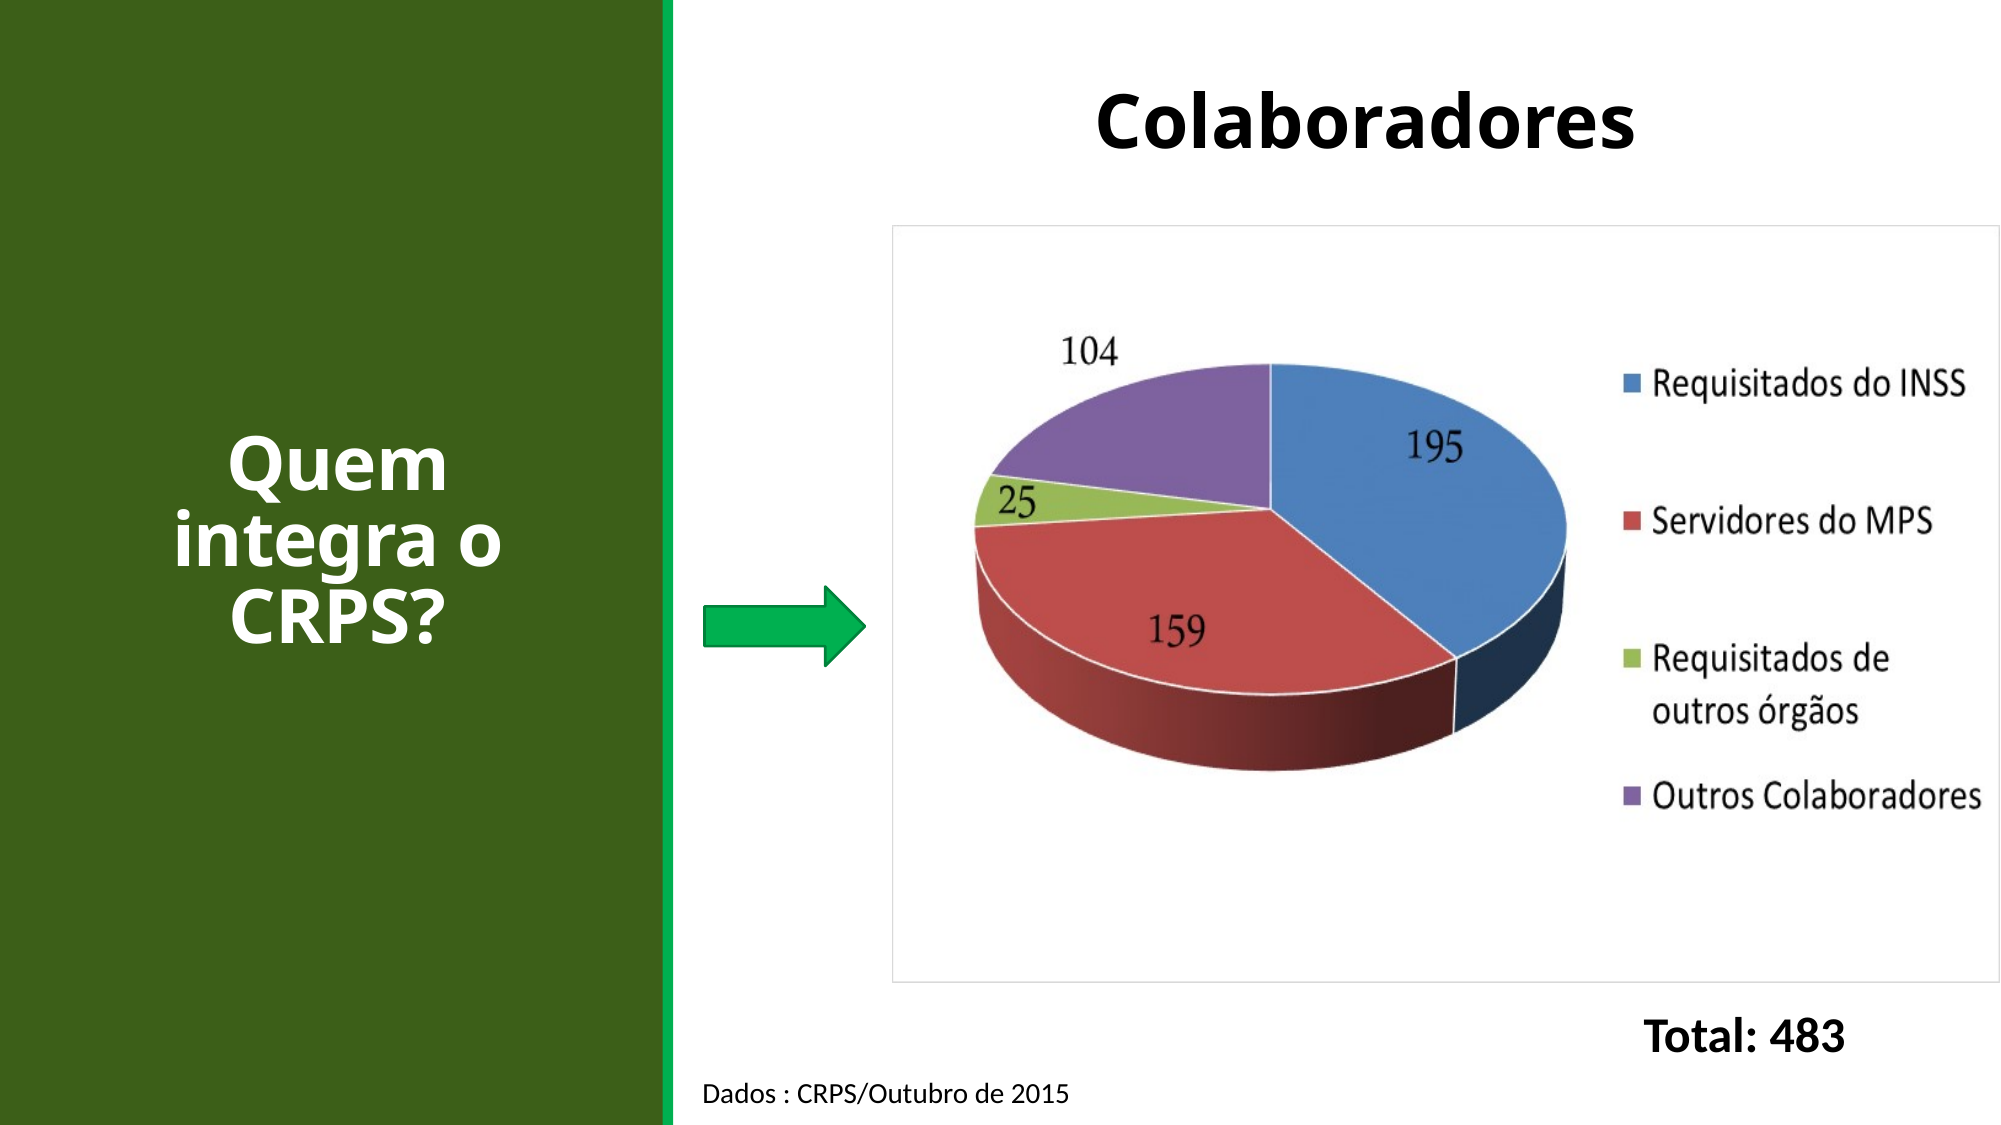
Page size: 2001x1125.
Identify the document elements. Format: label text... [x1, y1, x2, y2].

text_box Dados : CRPS/Outubro de 2015 [687, 1067, 1092, 1118]
text_box Colaboradores [892, 66, 1853, 171]
text_box [703, 585, 866, 668]
title Quem integra o CRPS? [75, 97, 600, 667]
text_box Total: 483 [1628, 994, 1910, 1070]
picture [891, 225, 2000, 983]
